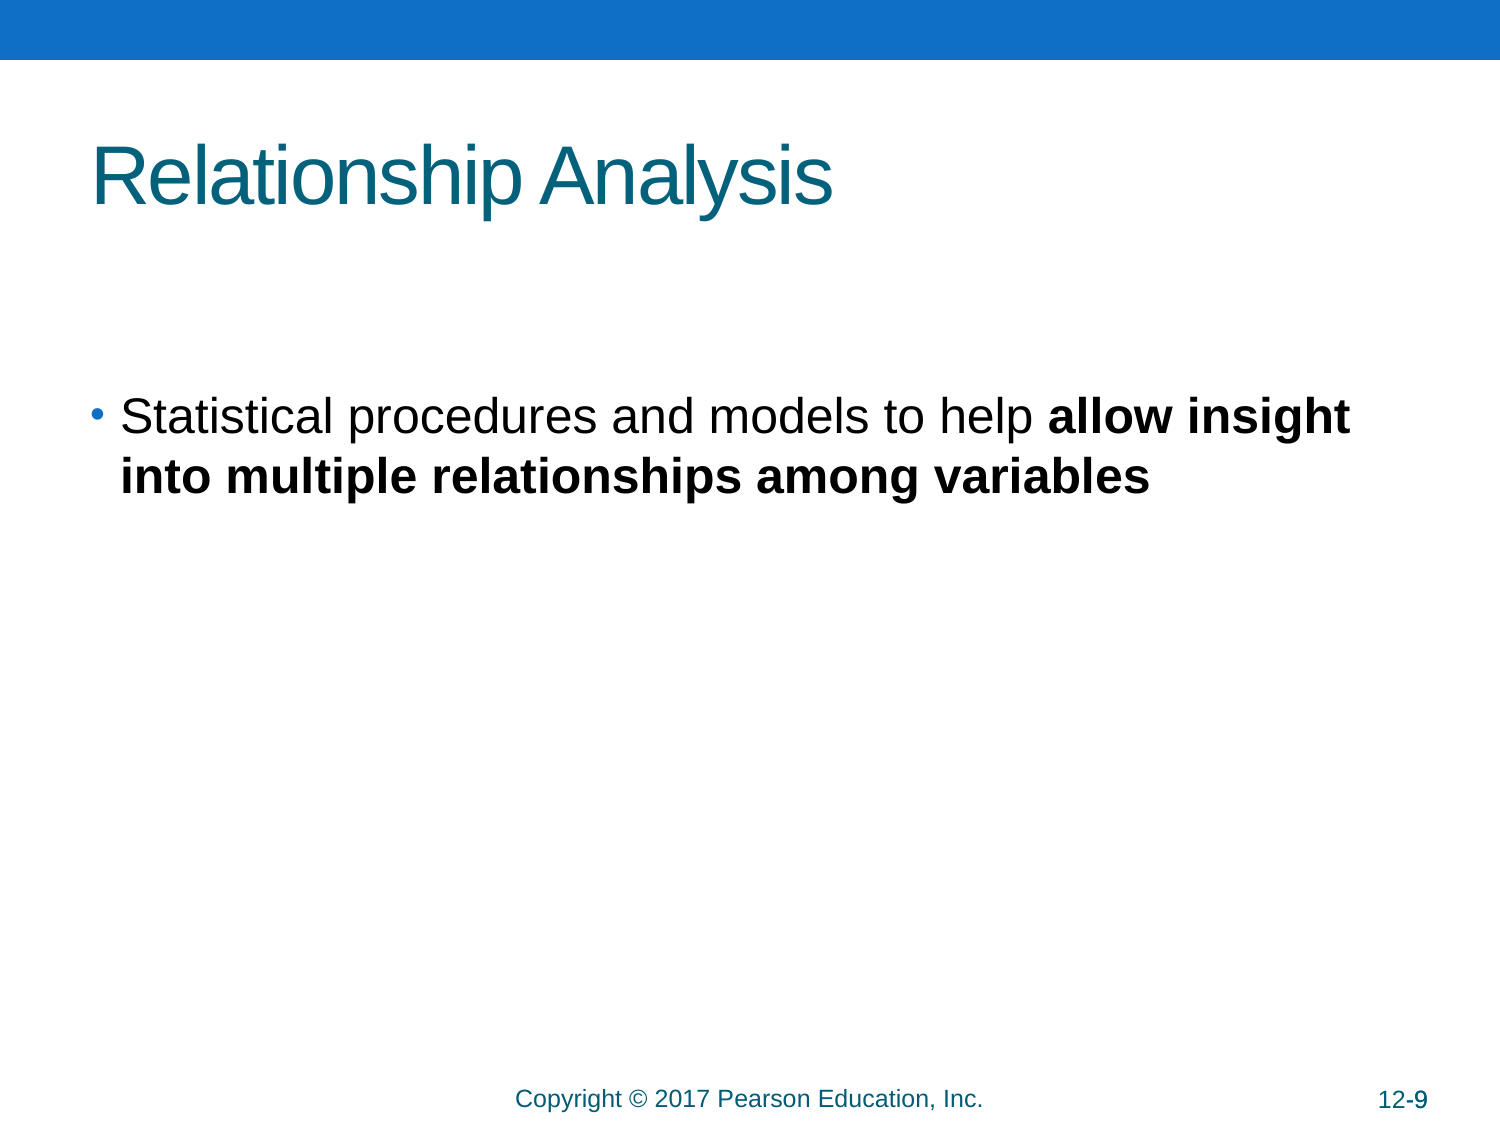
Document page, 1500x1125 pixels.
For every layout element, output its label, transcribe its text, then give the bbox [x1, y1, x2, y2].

title Relationship Analysis [75, 90, 1425, 253]
list Statistical procedures and models to help allow insight into multiple relationships among variables [75, 376, 1425, 1125]
